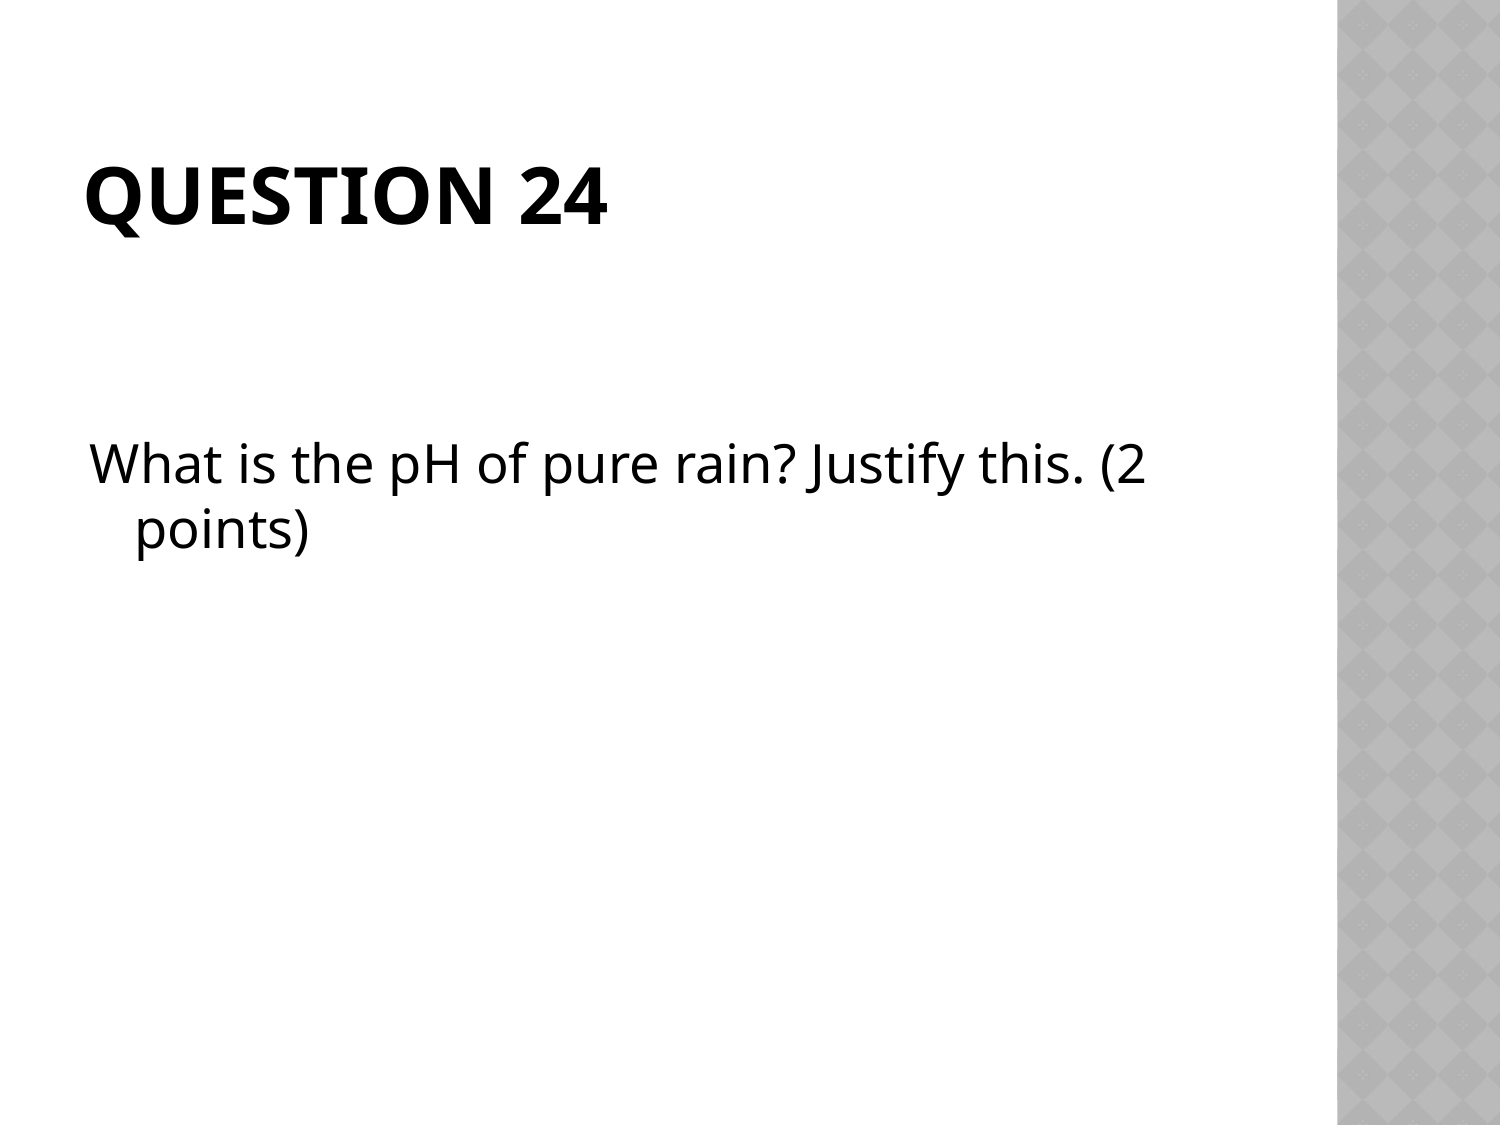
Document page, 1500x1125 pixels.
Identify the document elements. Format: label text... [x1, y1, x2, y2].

list What is the pH of pure rain? Justify this. (2 points) [75, 421, 1263, 1059]
title Question 24 [75, 52, 1263, 240]
